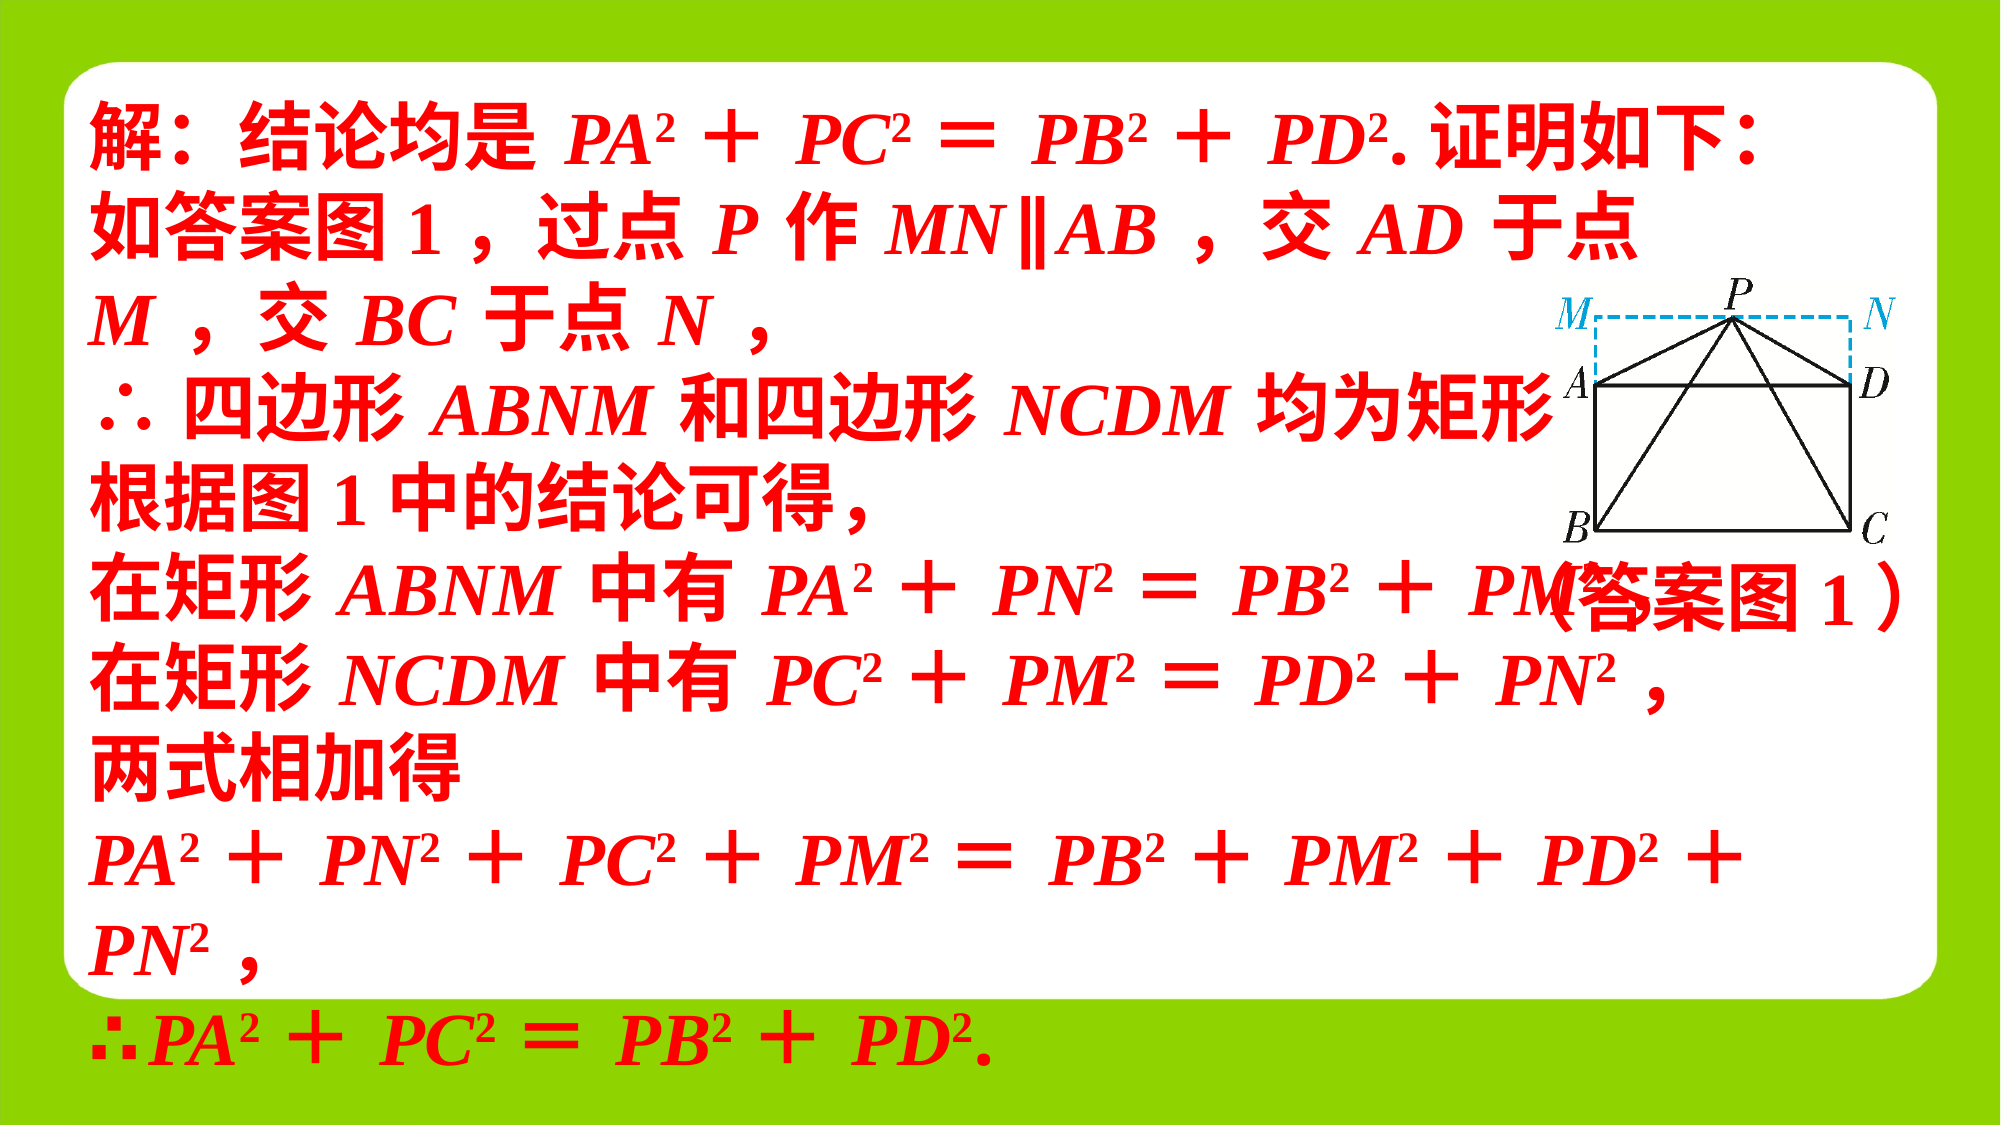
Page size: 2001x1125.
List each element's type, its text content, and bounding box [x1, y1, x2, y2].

picture [0, 0, 2001, 1125]
text_box 解：结论均是PA2＋PC2＝PB2＋PD2.证明如下： 如答案图1，过点P作MN∥AB，交AD于点 M，交BC于点N， ∴四边形ABNM和四边形NCDM均为矩形. 根据图1中的结论可得， 在矩形ABNM中有PA2＋PN2＝PB2＋PM2， 在矩形NCDM中有PC2＋PM2＝PD2＋PN2， 两式相加得 PA2＋PN2＋PC2＋PM2＝PB2＋PM2＋PD2＋PN2， ∴PA2＋PC2＝PB2＋PD2. [88, 90, 1874, 1012]
text_box （答案图1） [1486, 543, 1965, 648]
